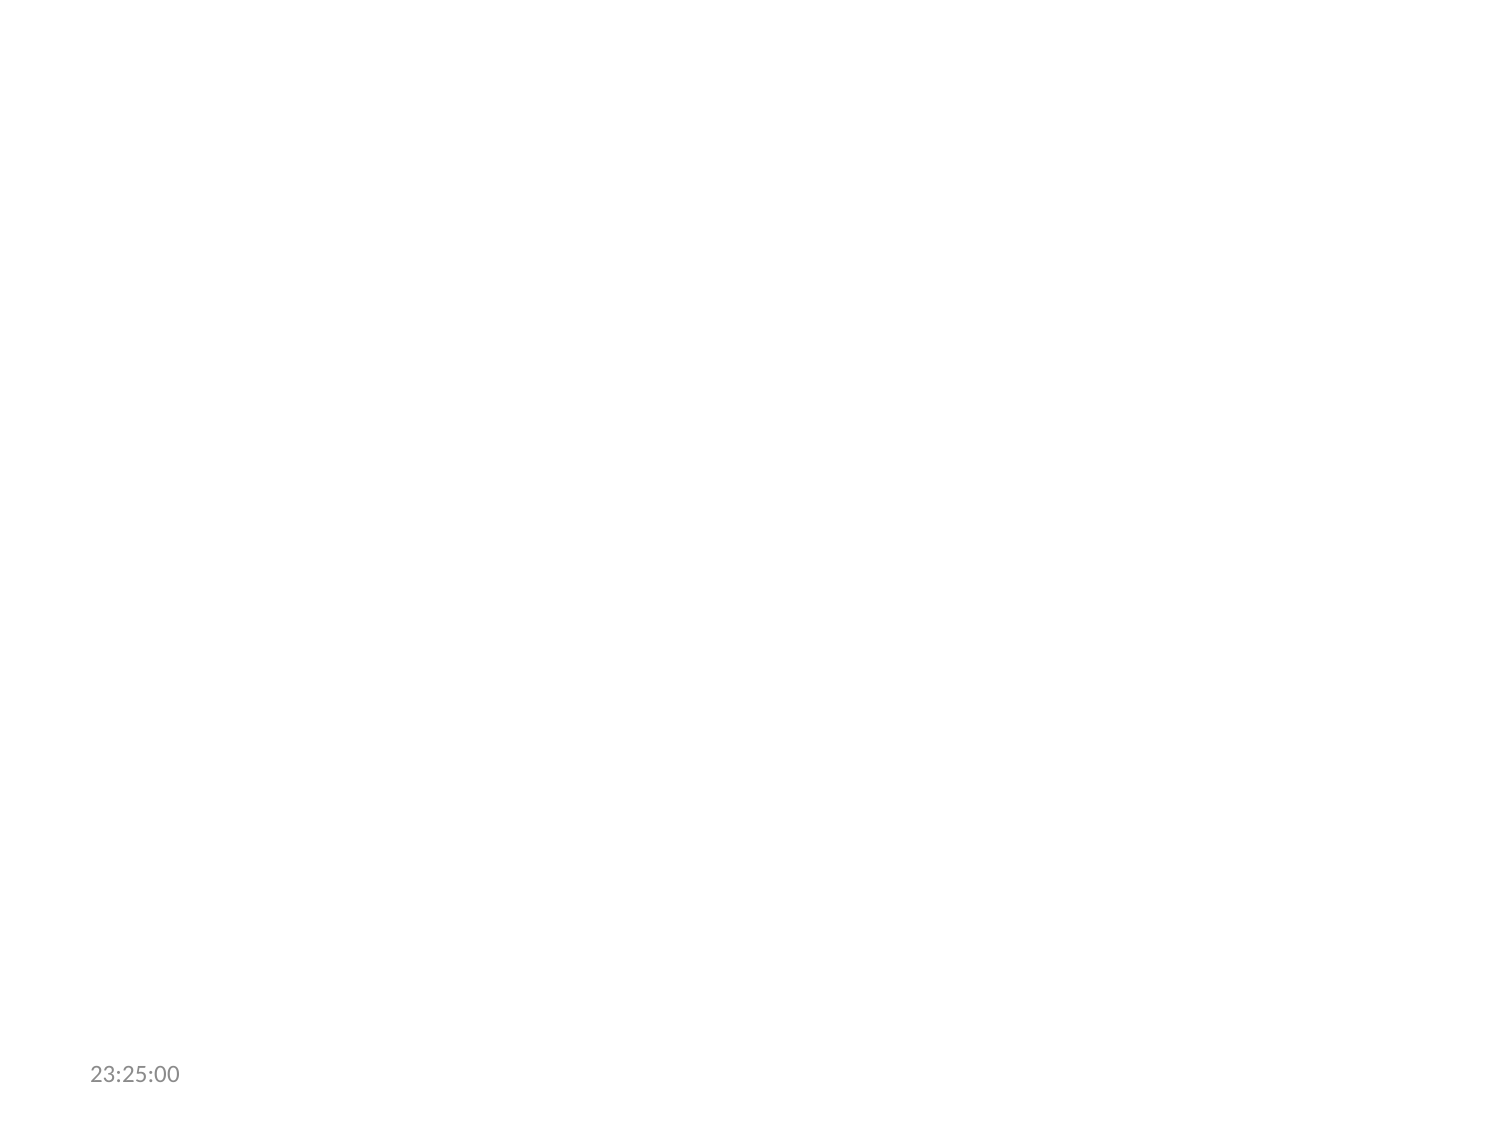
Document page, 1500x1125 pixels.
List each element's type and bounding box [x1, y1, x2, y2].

slide_number [75, 1042, 425, 1103]
